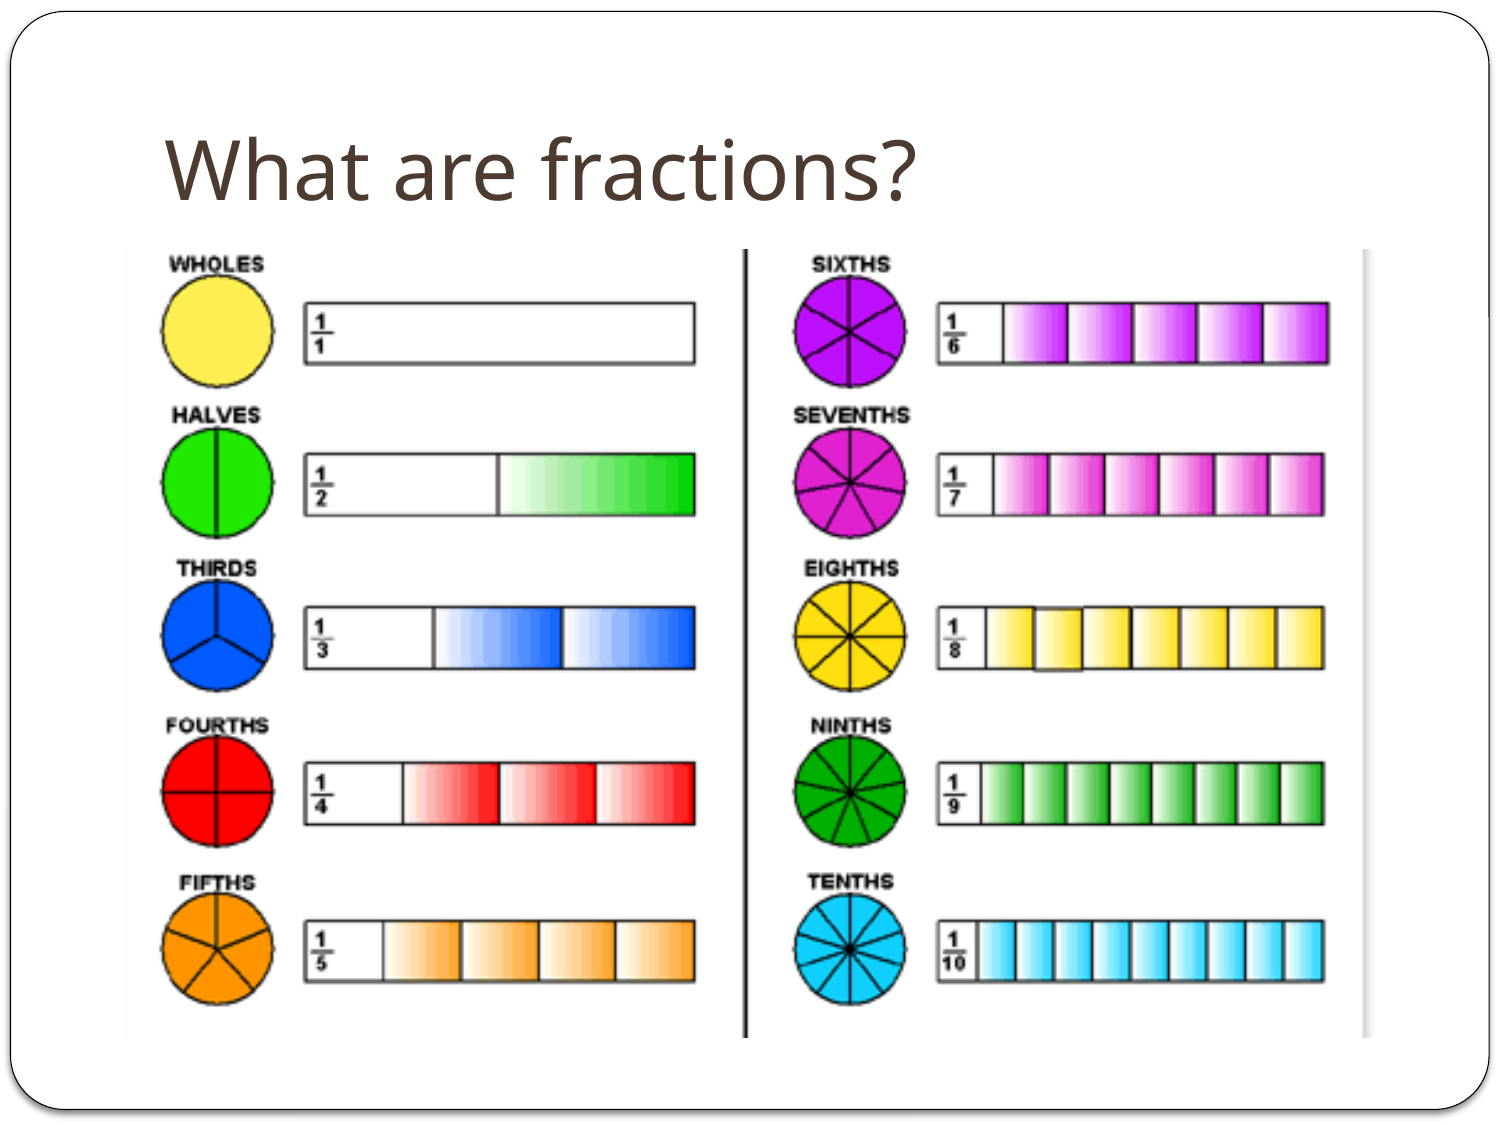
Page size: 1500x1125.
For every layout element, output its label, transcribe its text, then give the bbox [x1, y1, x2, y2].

title What are fractions? [150, 45, 1425, 233]
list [101, 249, 1399, 1038]
